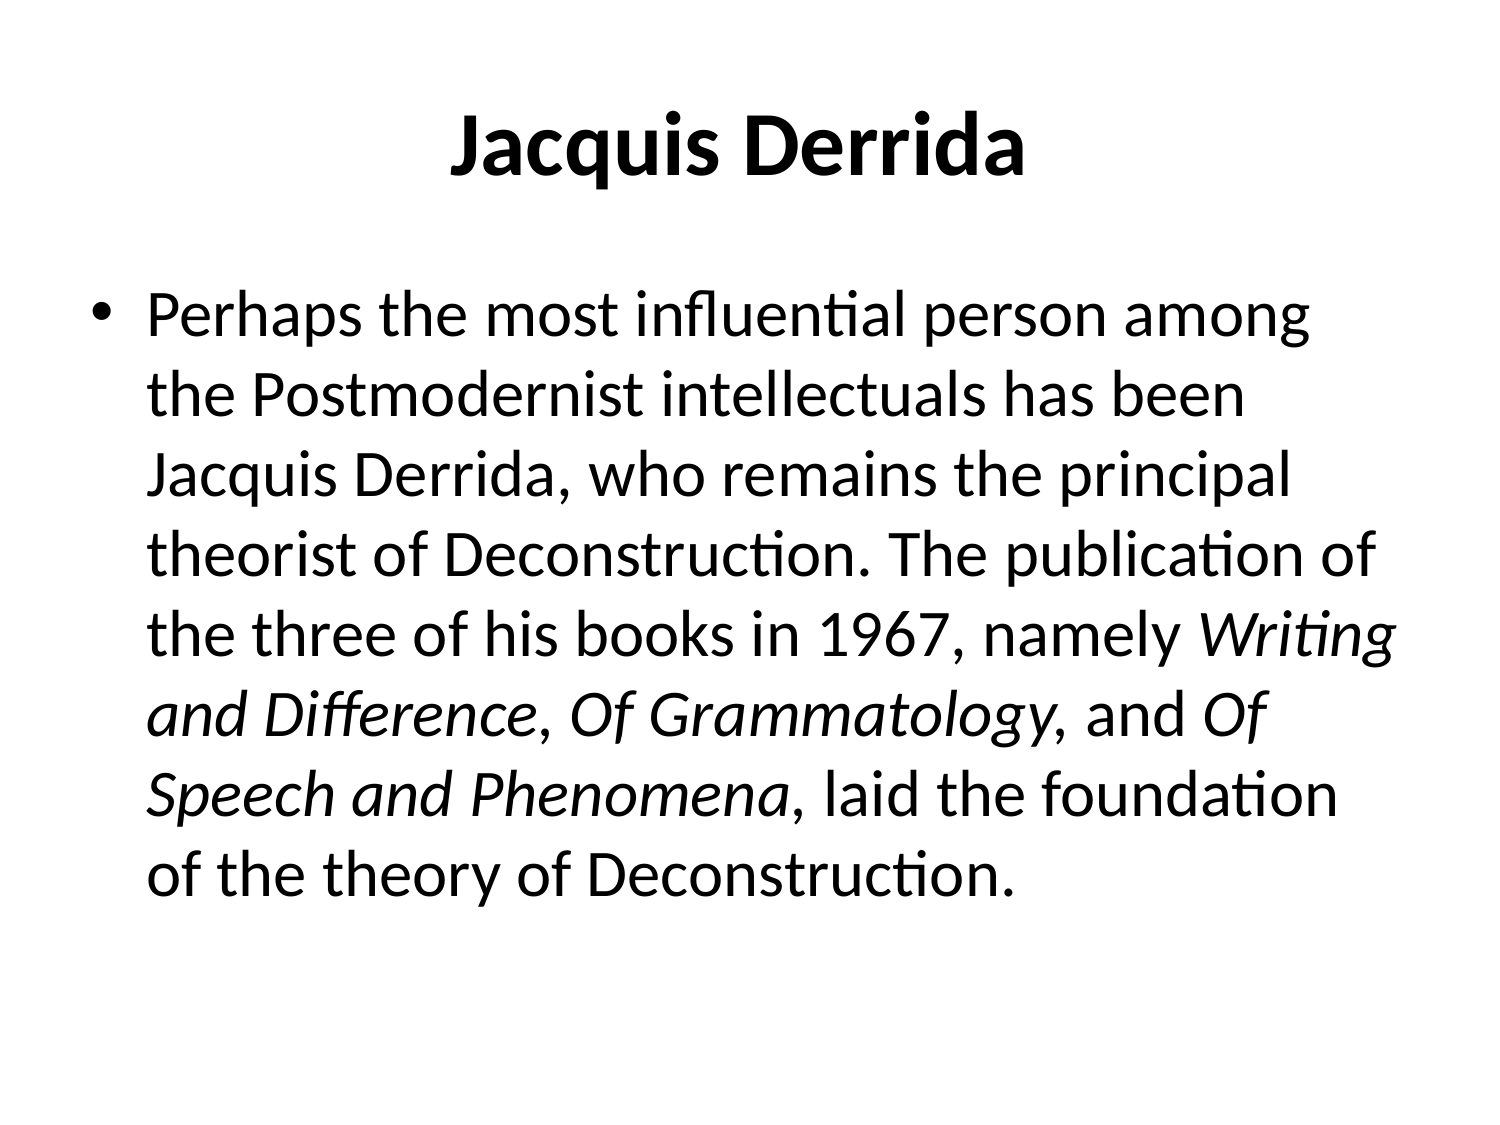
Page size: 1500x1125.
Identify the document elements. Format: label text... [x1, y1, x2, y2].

title Jacquis Derrida [75, 45, 1425, 233]
list Perhaps the most influential person among the Postmodernist intellectuals has been Jacquis Derrida, who remains the principal theorist of Deconstruction. The publication of the three of his books in 1967, namely Writing and Difference, Of Grammatology, and Of Speech and Phenomena, laid the foundation of the theory of Deconstruction. [75, 262, 1425, 1005]
